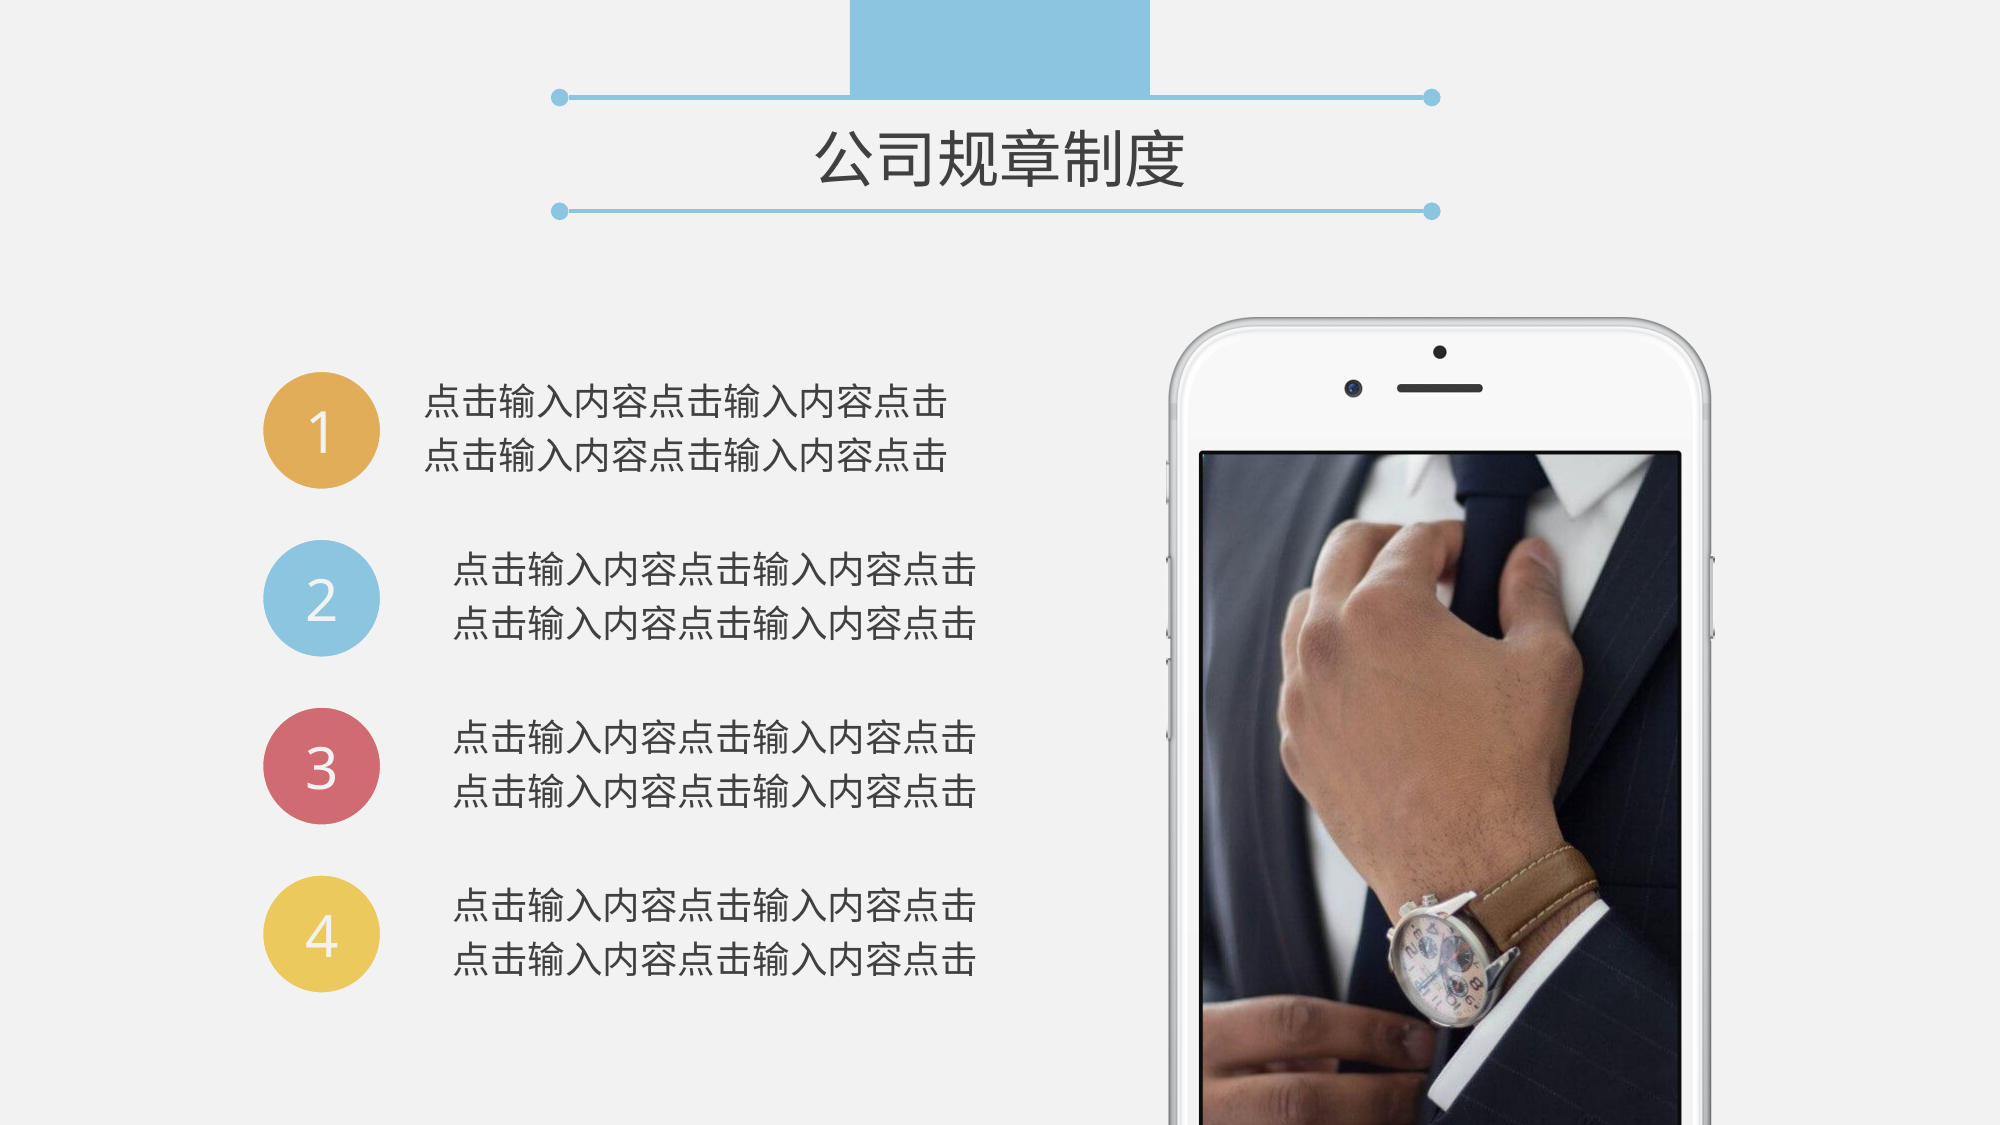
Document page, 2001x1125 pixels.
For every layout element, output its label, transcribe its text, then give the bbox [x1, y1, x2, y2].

text_box [849, 0, 1151, 95]
text_box [1422, 201, 1442, 222]
text_box 公司规章制度 [797, 113, 1203, 203]
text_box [260, 361, 967, 492]
text_box [1422, 87, 1442, 108]
text_box [549, 87, 570, 108]
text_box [260, 865, 984, 996]
picture [1166, 317, 1715, 1125]
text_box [260, 697, 967, 828]
text_box [549, 201, 570, 222]
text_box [260, 529, 967, 660]
